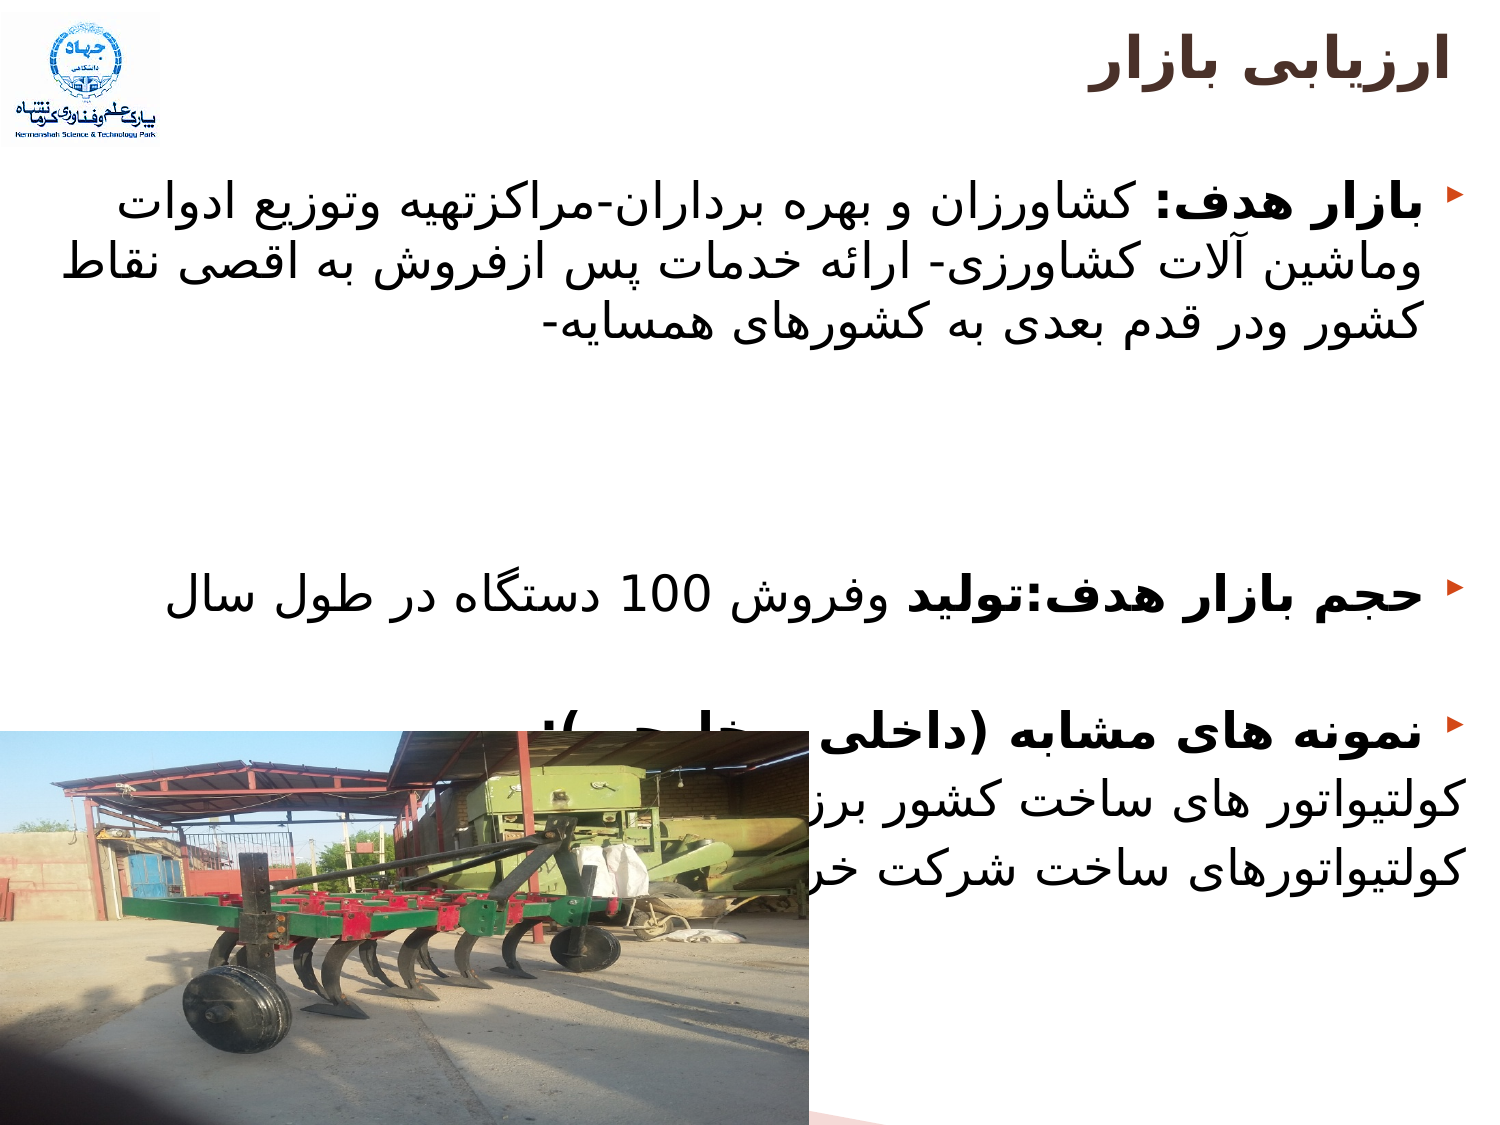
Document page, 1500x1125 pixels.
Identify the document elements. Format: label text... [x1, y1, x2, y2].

title ارزیابی بازار [135, 7, 1486, 103]
list بازار هدف: کشاورزان و بهره برداران-مراکزتهیه وتوزیع ادوات وماشین آلات کشاورزی- ارائه خدمات پس ازفروش به اقصی نقاط کشور ودر قدم بعدی به کشورهای همسایه- حجم بازار هدف:تولید وفروش 100 دستگاه در طول سال نمونه های مشابه (داخلی و خارجی): کولتیواتور های ساخت کشور برزیل و آلمان کولتیواتورهای ساخت شرکت خراسان [28, 160, 1500, 1106]
picture [1, 12, 160, 147]
picture [0, 731, 809, 1125]
